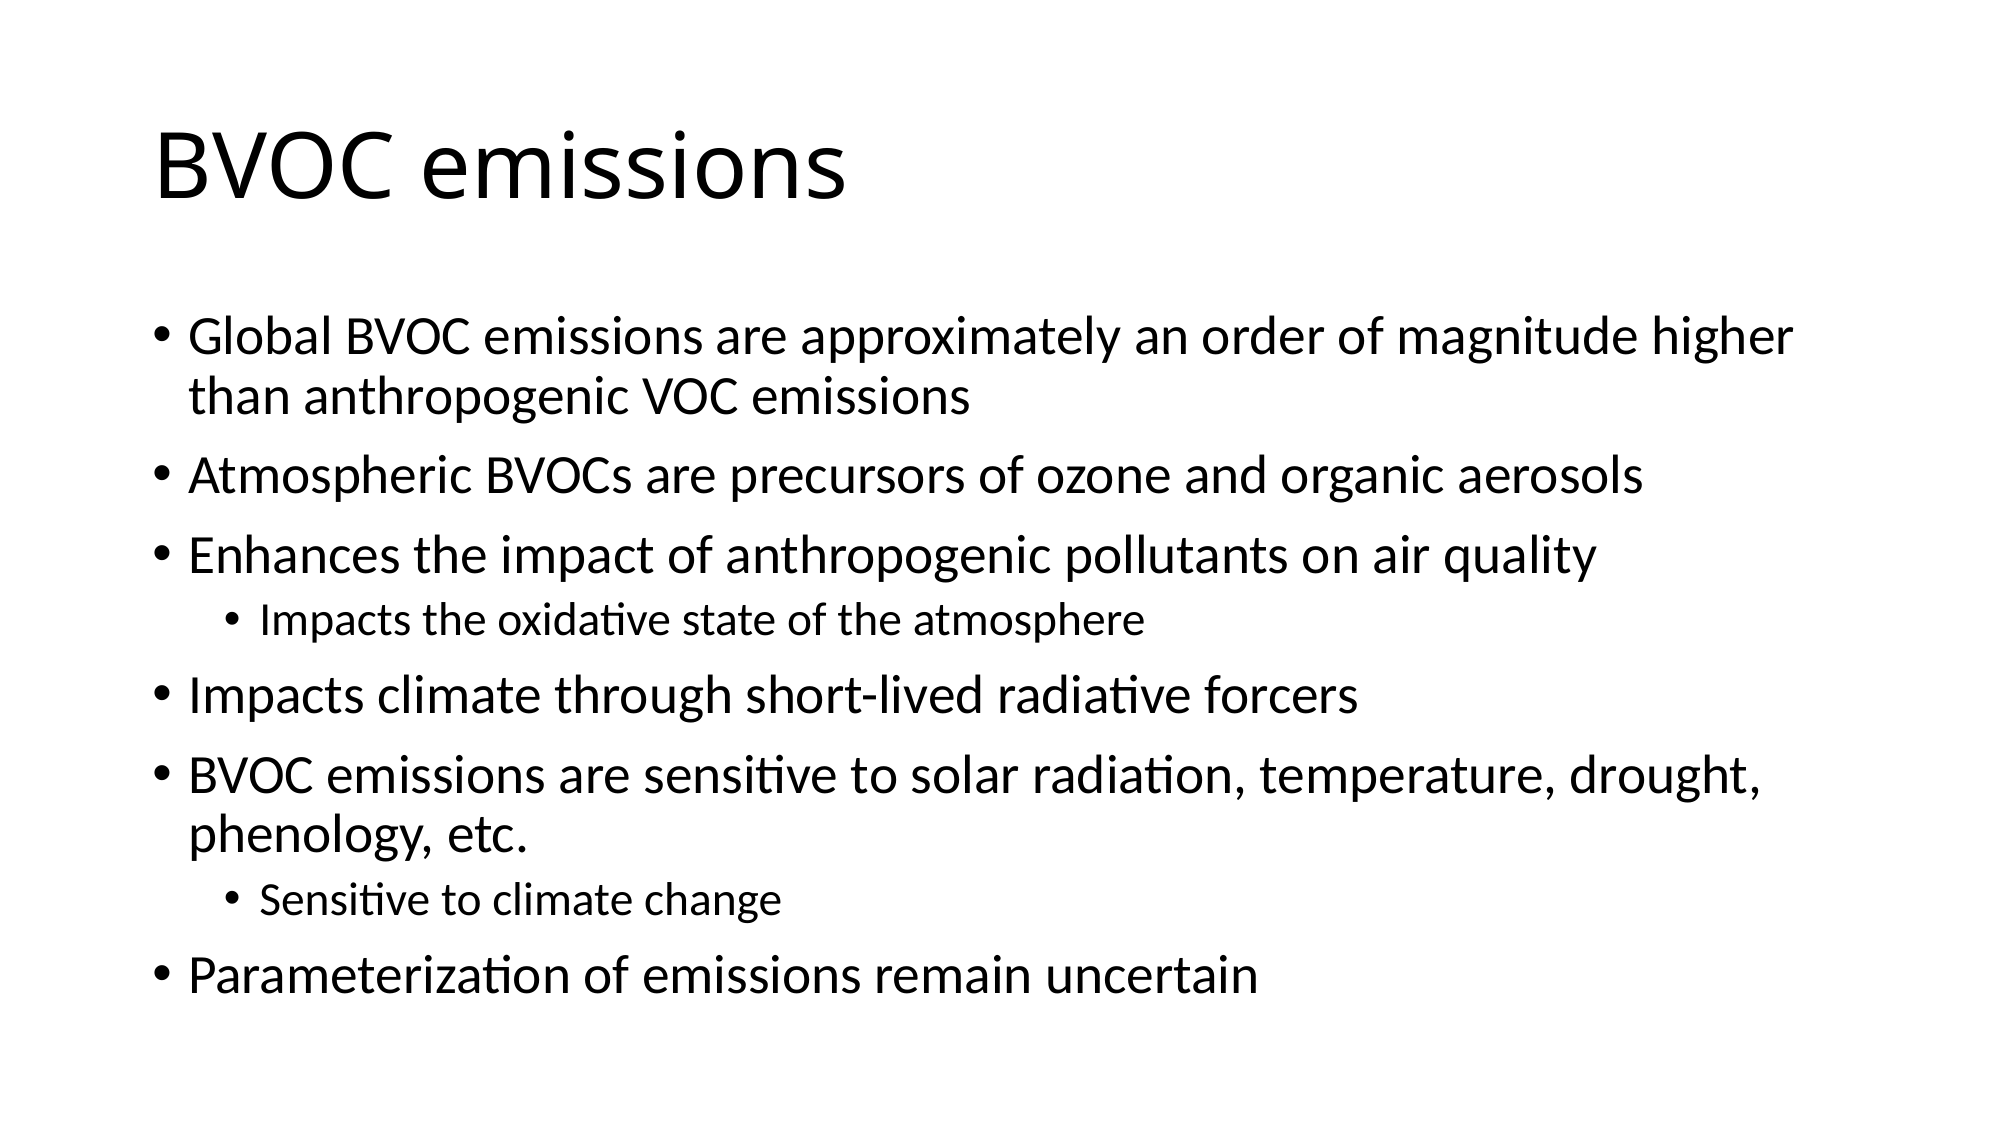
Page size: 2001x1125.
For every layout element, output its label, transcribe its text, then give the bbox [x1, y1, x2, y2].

title BVOC emissions [137, 59, 1863, 278]
list Global BVOC emissions are approximately an order of magnitude higher than anthropogenic VOC emissions Atmospheric BVOCs are precursors of ozone and organic aerosols Enhances the impact of anthropogenic pollutants on air quality Impacts the oxidative state of the atmosphere Impacts climate through short-lived radiative forcers BVOC emissions are sensitive to solar radiation, temperature, drought, phenology, etc. Sensitive to climate change Parameterization of emissions remain uncertain [137, 299, 1863, 1014]
